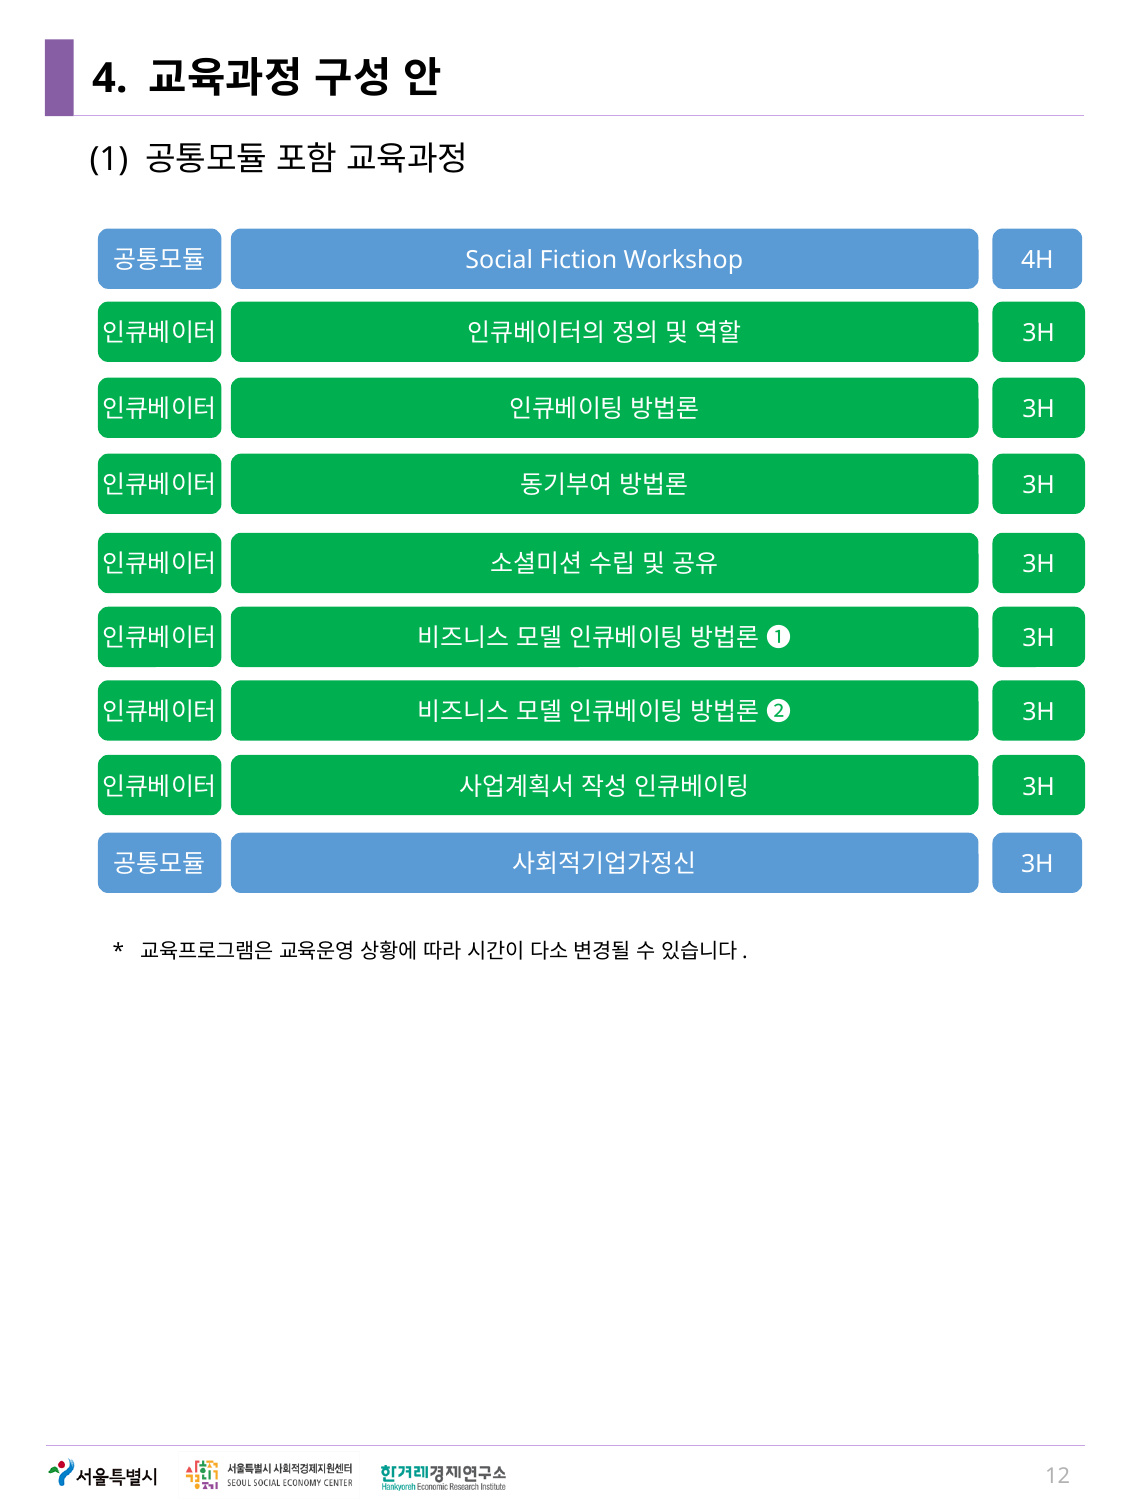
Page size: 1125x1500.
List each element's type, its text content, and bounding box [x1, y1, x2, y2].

picture [178, 1451, 360, 1499]
picture [381, 1465, 506, 1491]
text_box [97, 606, 1086, 668]
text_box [97, 453, 1086, 514]
text_box (1) 공통모듈 포함 교육과정 [74, 130, 484, 185]
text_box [97, 377, 1086, 438]
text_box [97, 832, 1083, 893]
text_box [97, 680, 1086, 741]
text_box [97, 301, 1086, 362]
picture [48, 1457, 157, 1486]
text_box * 교육프로그램은 교육운영 상황에 따라 시간이 다소 변경될 수 있습니다. [97, 933, 1055, 971]
title 4. 교육과정 구성 안 [77, 49, 1034, 110]
slide_number 12 [832, 1436, 1086, 1500]
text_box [97, 754, 1086, 816]
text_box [97, 228, 1083, 289]
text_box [97, 532, 1086, 594]
